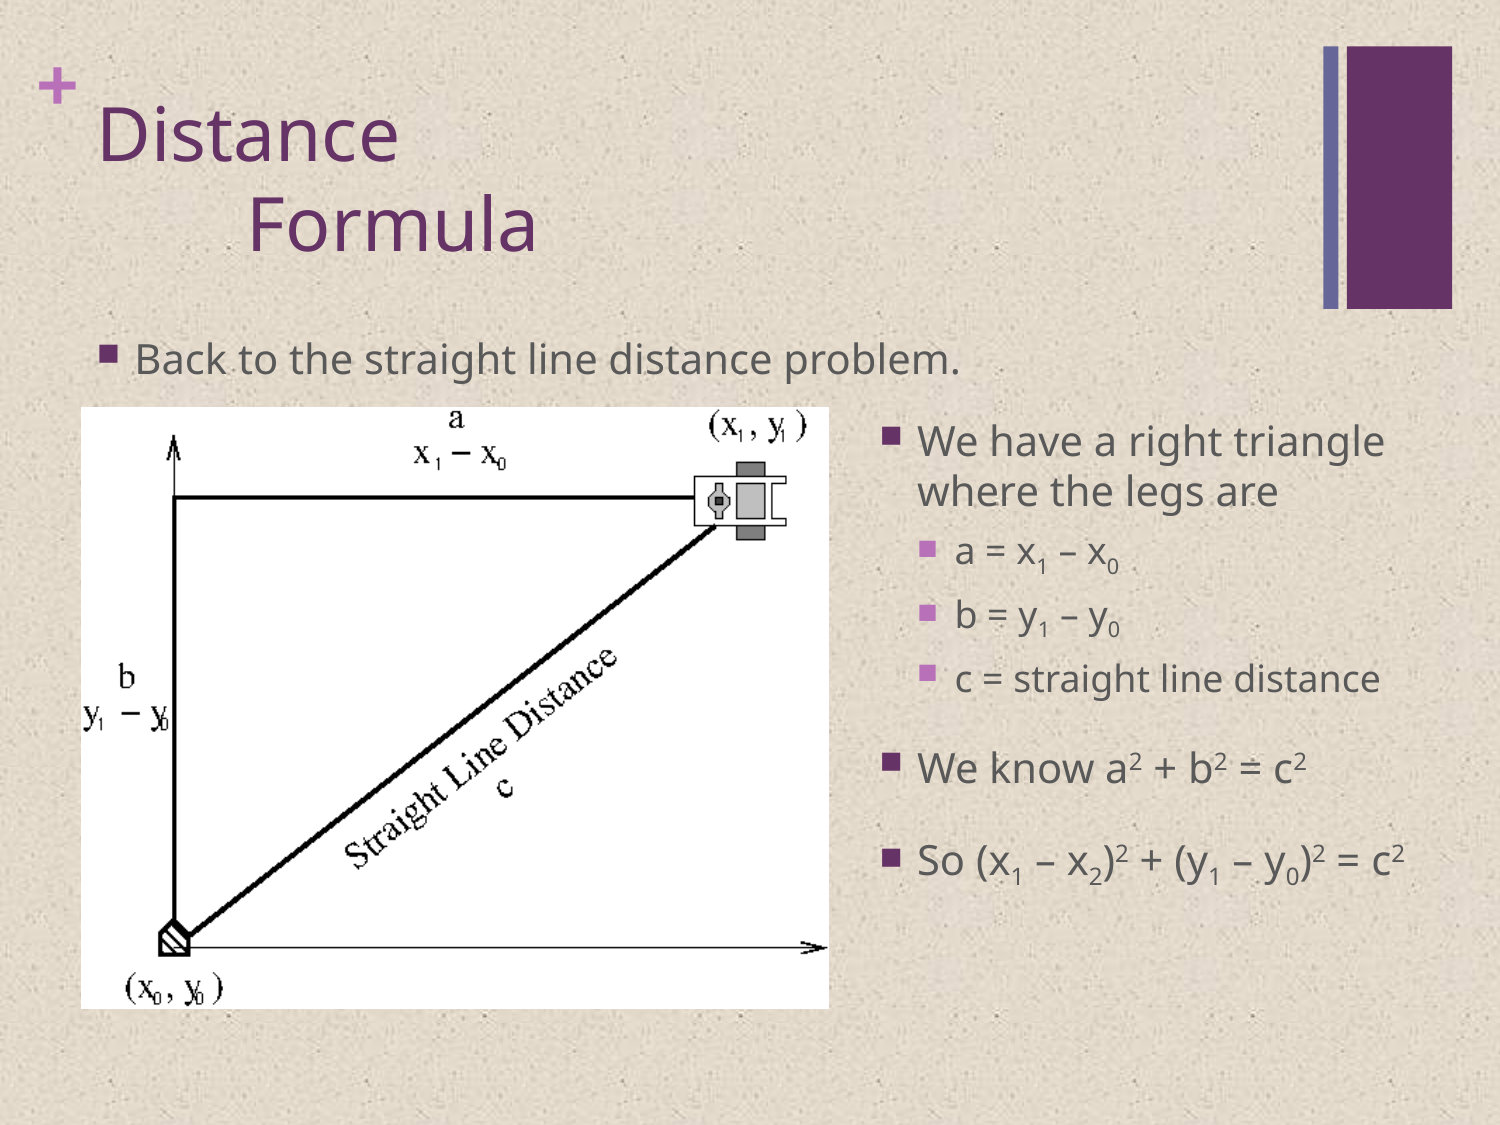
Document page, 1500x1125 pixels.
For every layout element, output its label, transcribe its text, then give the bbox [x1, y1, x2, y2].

title Distance Formula [81, 79, 1322, 263]
list Back to the straight line distance problem. [81, 324, 1322, 1005]
picture [0, 0, 1500, 1125]
text_box We have a right triangle where the legs are a = x1 – x0 b = y1 – y0 c = straight line distance We know a2 + b2 = c2 So (x1 – x2)2 + (y1 – y0)2 = c2 [864, 407, 1457, 1088]
